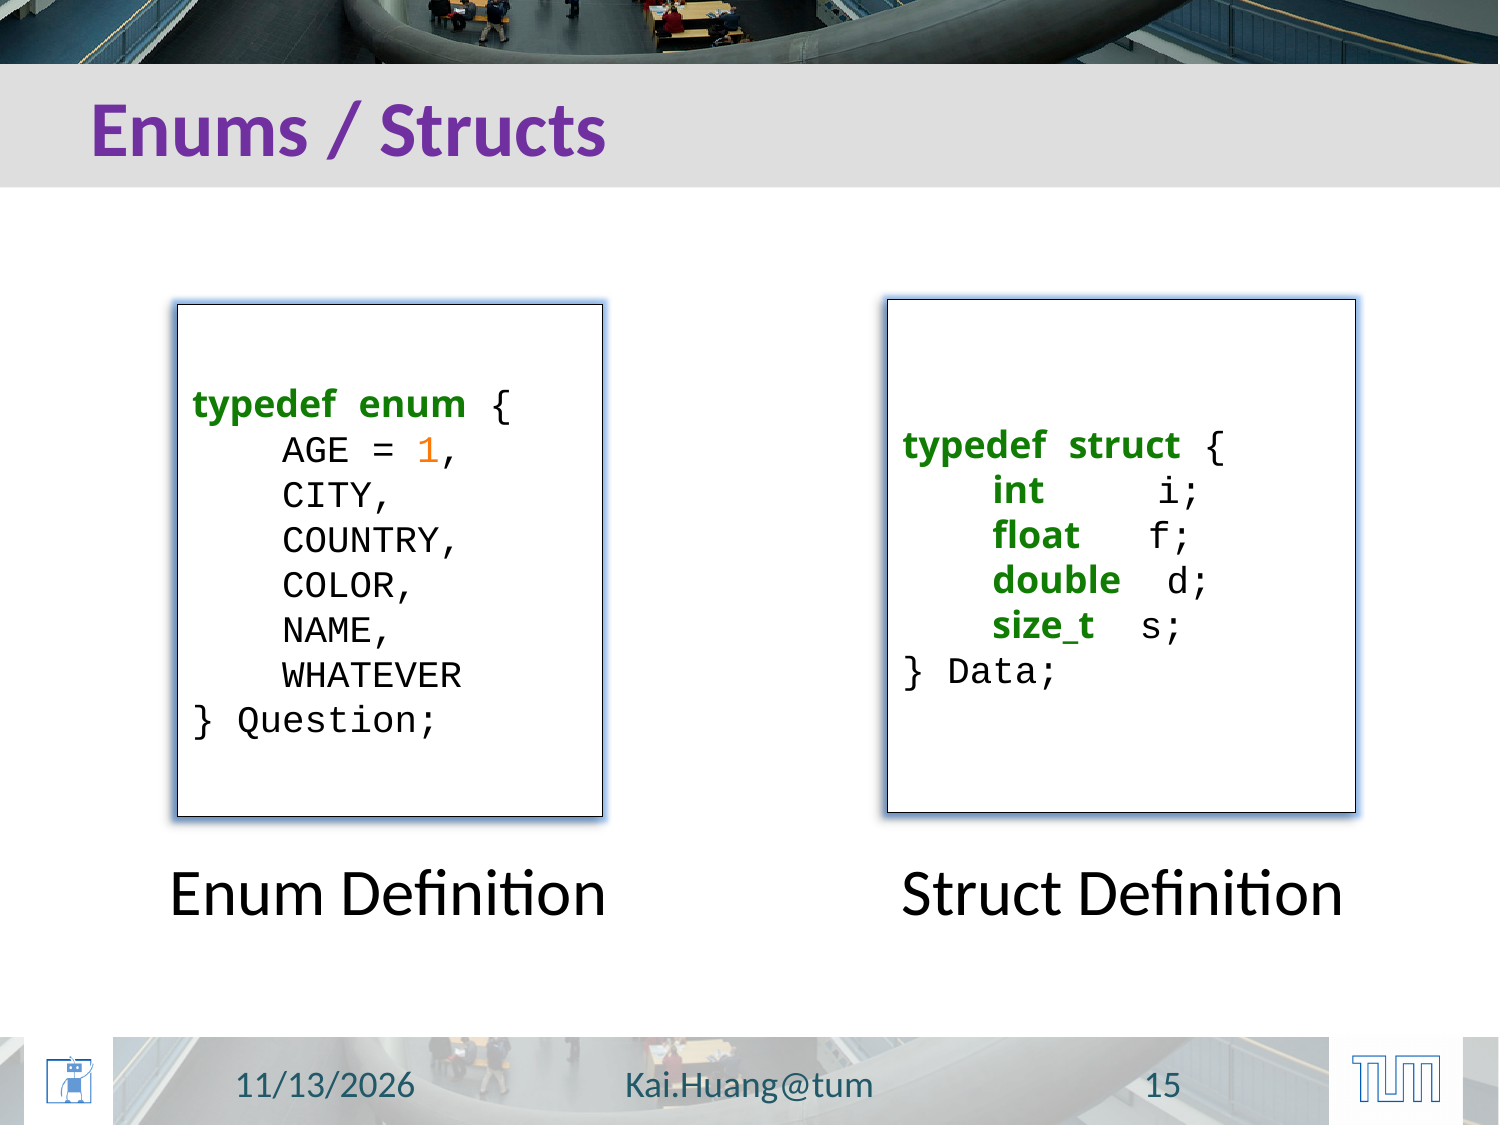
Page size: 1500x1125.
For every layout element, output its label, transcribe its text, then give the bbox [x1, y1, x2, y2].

picture [0, 1032, 1500, 1125]
slide_number 15 [1012, 1052, 1313, 1113]
text_box Struct Definition [886, 841, 1360, 937]
title Enums / Structs [75, 62, 1425, 188]
picture [0, 0, 1500, 64]
text_box typedef struct { int i; float f; double d; size_t s; } Data; [887, 299, 1356, 813]
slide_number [162, 1052, 488, 1113]
footer Kai.Huang@tum [512, 1052, 988, 1113]
text_box typedef enum { AGE = 1, CITY, COUNTRY, COLOR, NAME, WHATEVER } Question; [177, 304, 603, 817]
text_box Enum Definition [154, 841, 623, 937]
